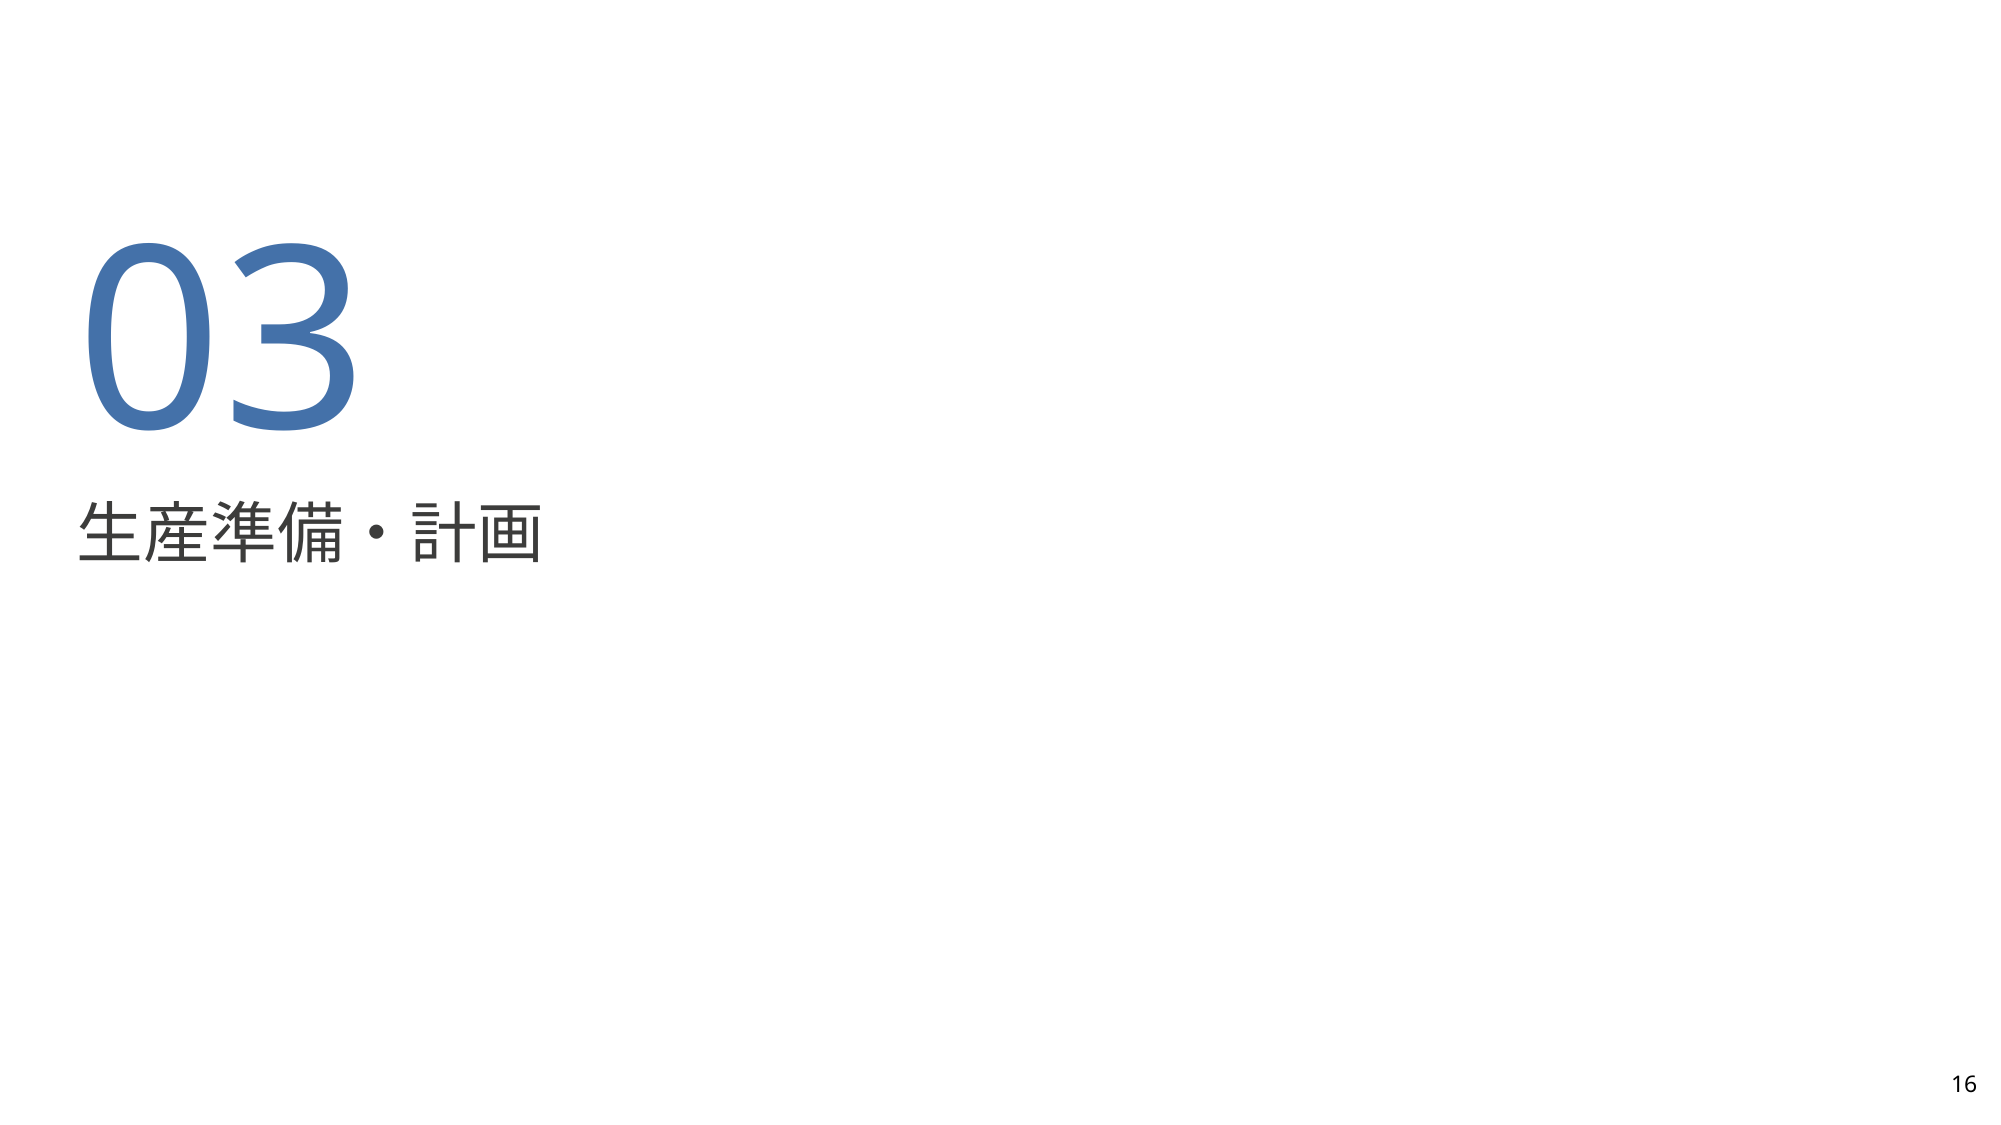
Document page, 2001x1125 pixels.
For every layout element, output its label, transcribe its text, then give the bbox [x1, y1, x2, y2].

title 生産準備・計画 [76, 499, 974, 589]
list 03 [0, 0, 542, 480]
